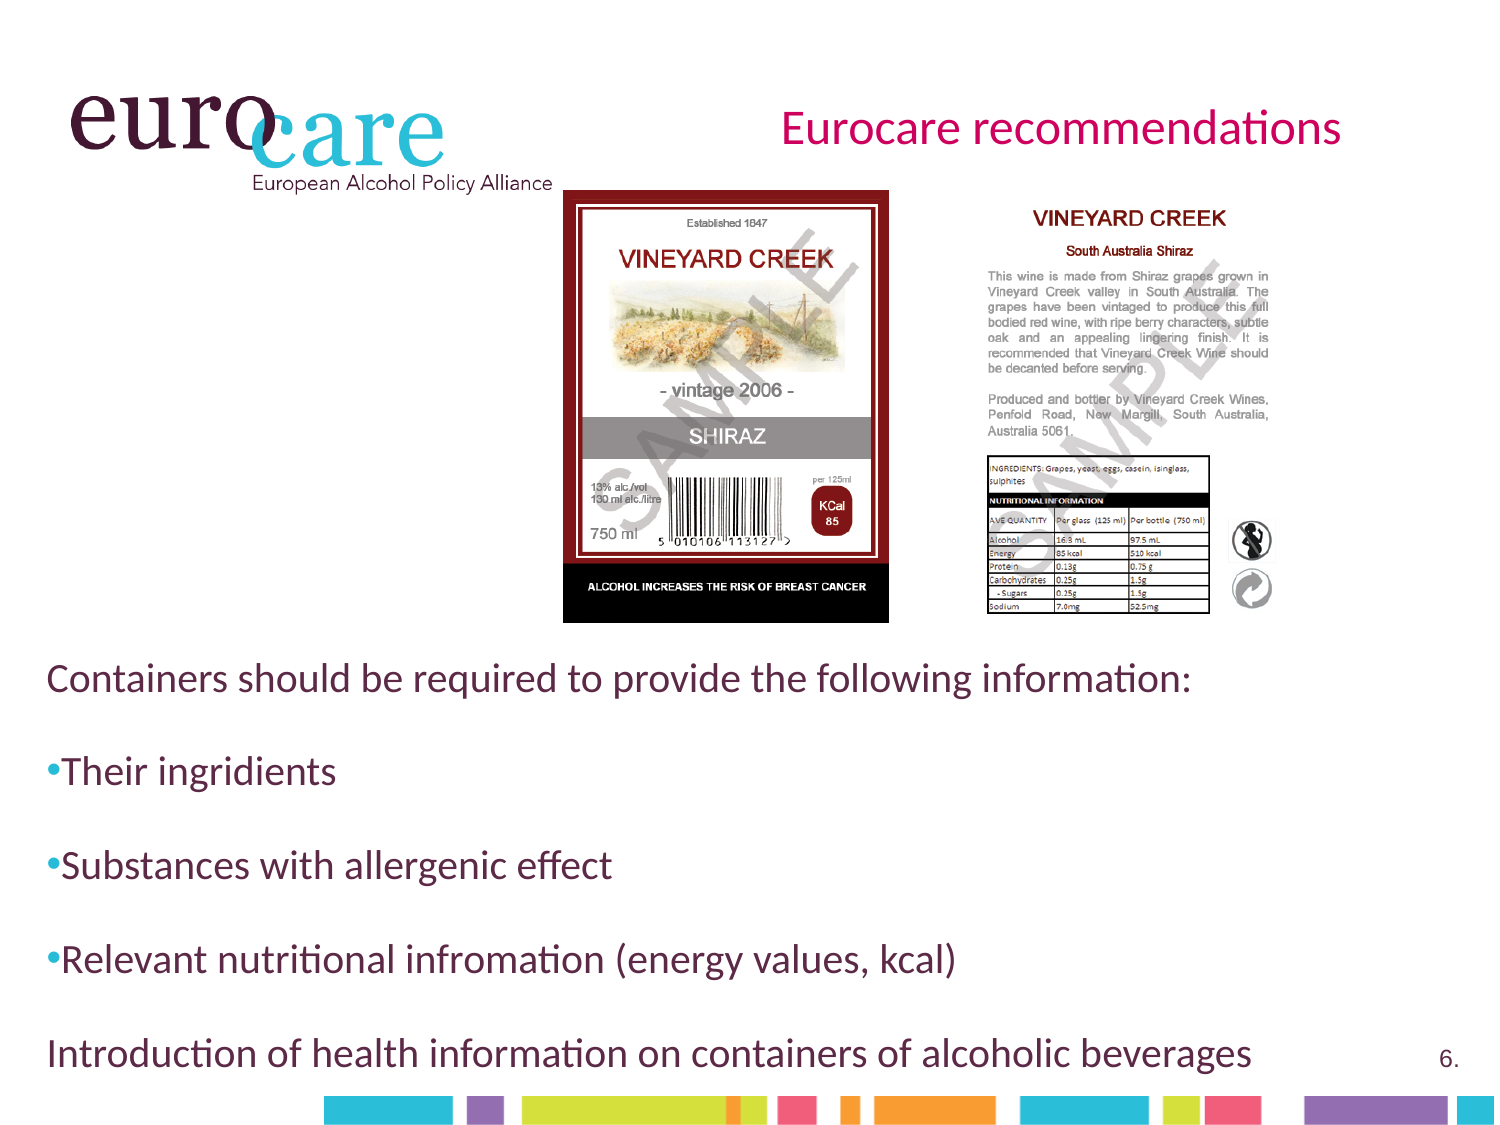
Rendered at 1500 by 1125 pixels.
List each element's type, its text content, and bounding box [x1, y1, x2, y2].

picture [324, 1096, 1494, 1125]
picture [957, 181, 1301, 639]
picture [563, 190, 889, 624]
picture [71, 96, 552, 195]
title Eurocare recommendations [774, 95, 1342, 170]
list Containers should be required to provide the following information: Their ingridients Substances with allergenic effect Relevant nutritional infromation (energy values, kcal) Introduction of health information on containers of alcoholic beverages [46, 650, 1342, 1094]
